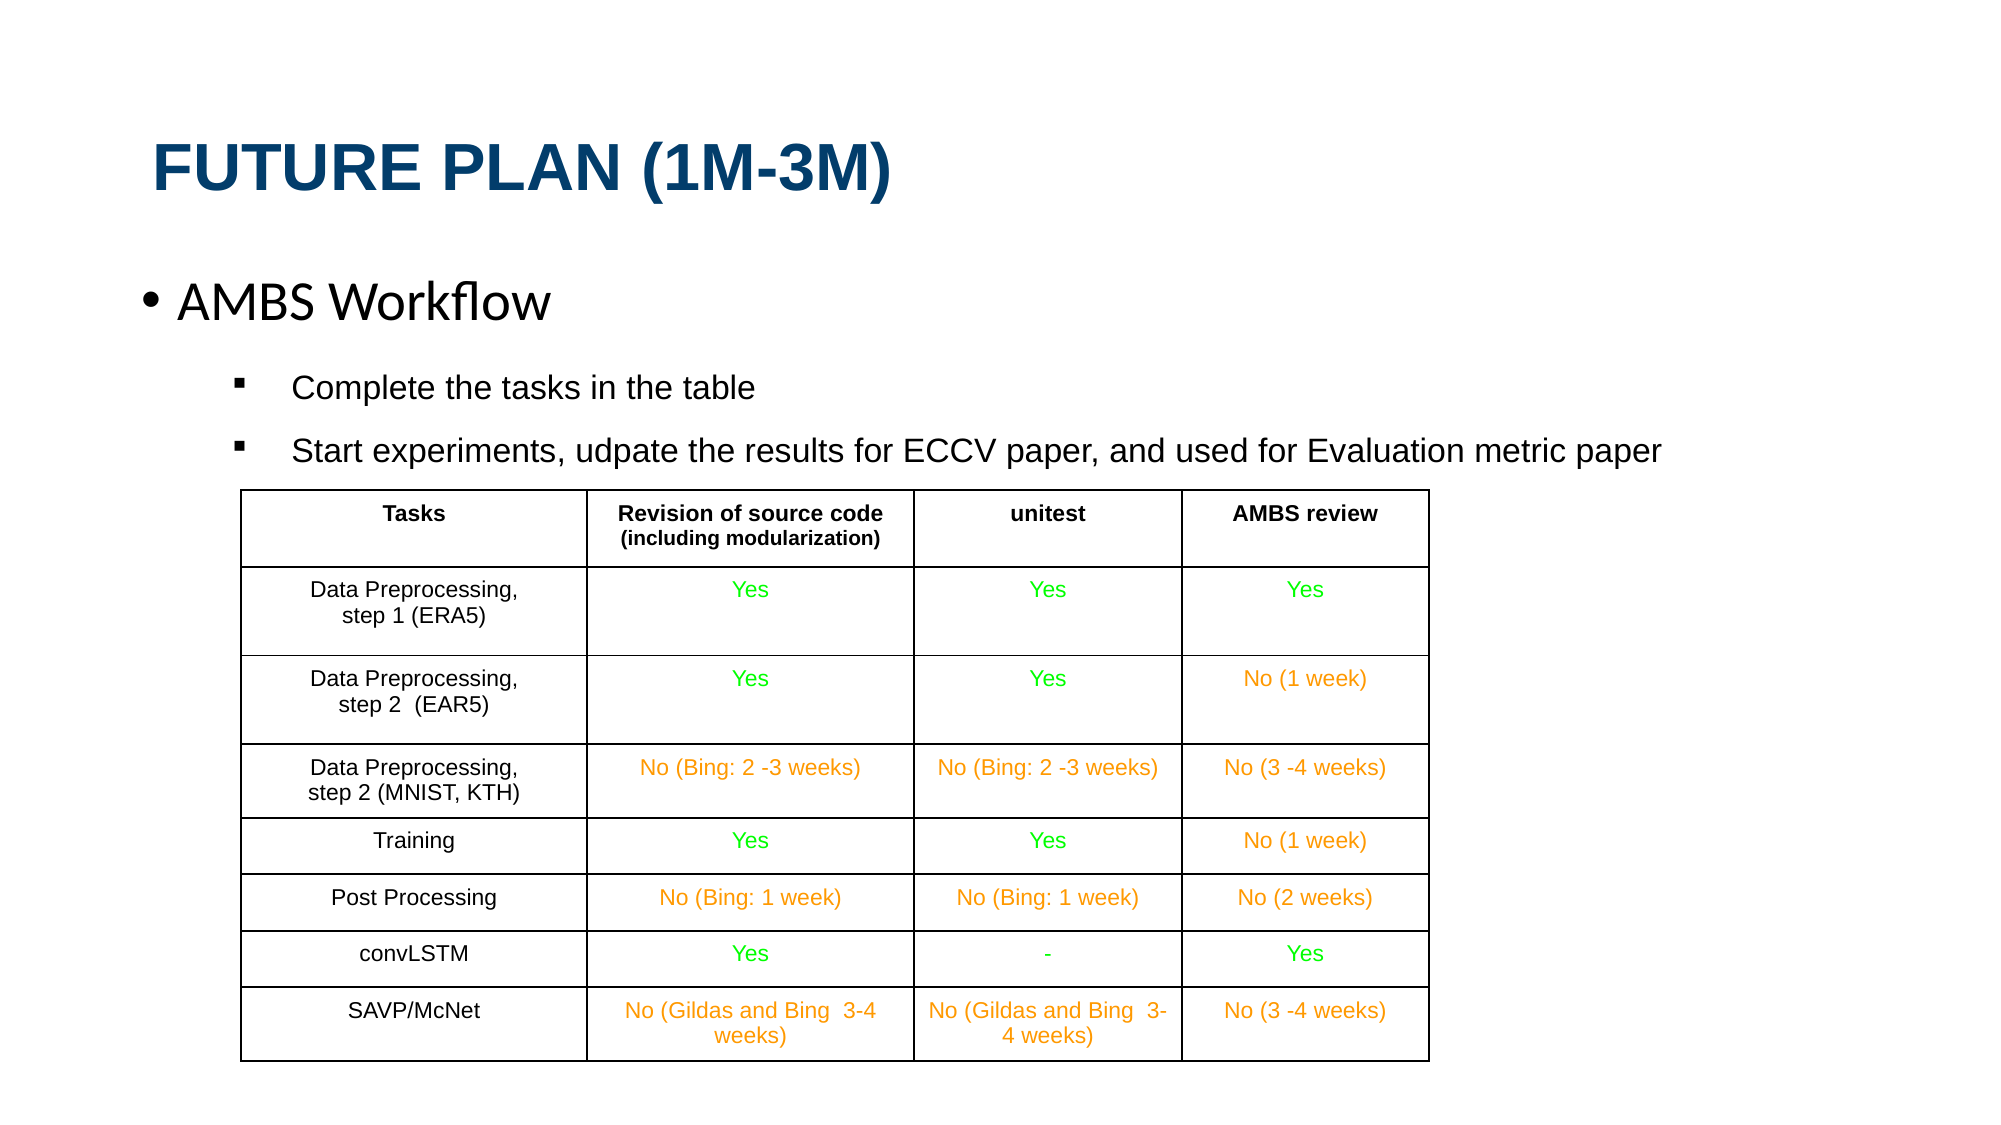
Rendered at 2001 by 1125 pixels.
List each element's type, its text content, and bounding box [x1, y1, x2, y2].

table_cell Post Processing [242, 875, 586, 930]
table_cell - [915, 932, 1181, 986]
table_cell No (Bing: 2 -3 weeks) [588, 745, 913, 817]
table_cell Yes [588, 819, 913, 873]
text_box Complete the tasks in the table Start experiments, udpate the results for ECCV paper, and used for Evaluation metric paper [137, 356, 1863, 478]
title Future plan (1M-3M) [137, 59, 1863, 278]
table_header AMBS review [1183, 491, 1428, 566]
table_header unitest [915, 491, 1181, 566]
table_cell No (Bing: 1 week) [915, 875, 1181, 930]
table_cell Yes [1183, 568, 1428, 655]
table_cell No (Gildas and Bing 3-4 weeks) [915, 988, 1181, 1060]
list AMBS Workflow [126, 264, 1852, 341]
table_cell Data Preprocessing, step 1 (ERA5) [242, 568, 586, 655]
table_cell Training [242, 819, 586, 873]
table_cell Yes [588, 656, 913, 743]
table_cell Yes [915, 568, 1181, 655]
table_header Revision of source code (including modularization) [588, 491, 913, 566]
table_cell Yes [915, 656, 1181, 743]
table_cell No (1 week) [1183, 819, 1428, 873]
table_cell No (Gildas and Bing 3-4 weeks) [588, 988, 913, 1060]
table_cell No (Bing: 1 week) [588, 875, 913, 930]
table_cell Yes [915, 819, 1181, 873]
table_cell Yes [588, 932, 913, 986]
table_cell Data Preprocessing, step 2 (MNIST, KTH) [242, 745, 586, 817]
table_cell Data Preprocessing, step 2 (EAR5) [242, 656, 586, 743]
table_cell No (Bing: 2 -3 weeks) [915, 745, 1181, 817]
table_cell No (3 -4 weeks) [1183, 745, 1428, 817]
table_cell Yes [1183, 932, 1428, 986]
table_cell convLSTM [242, 932, 586, 986]
table_cell No (3 -4 weeks) [1183, 988, 1428, 1060]
table_cell SAVP/McNet [242, 988, 586, 1060]
table_header Tasks [242, 491, 586, 566]
table_cell Yes [588, 568, 913, 655]
table_cell No (1 week) [1183, 656, 1428, 743]
table_cell No (2 weeks) [1183, 875, 1428, 930]
